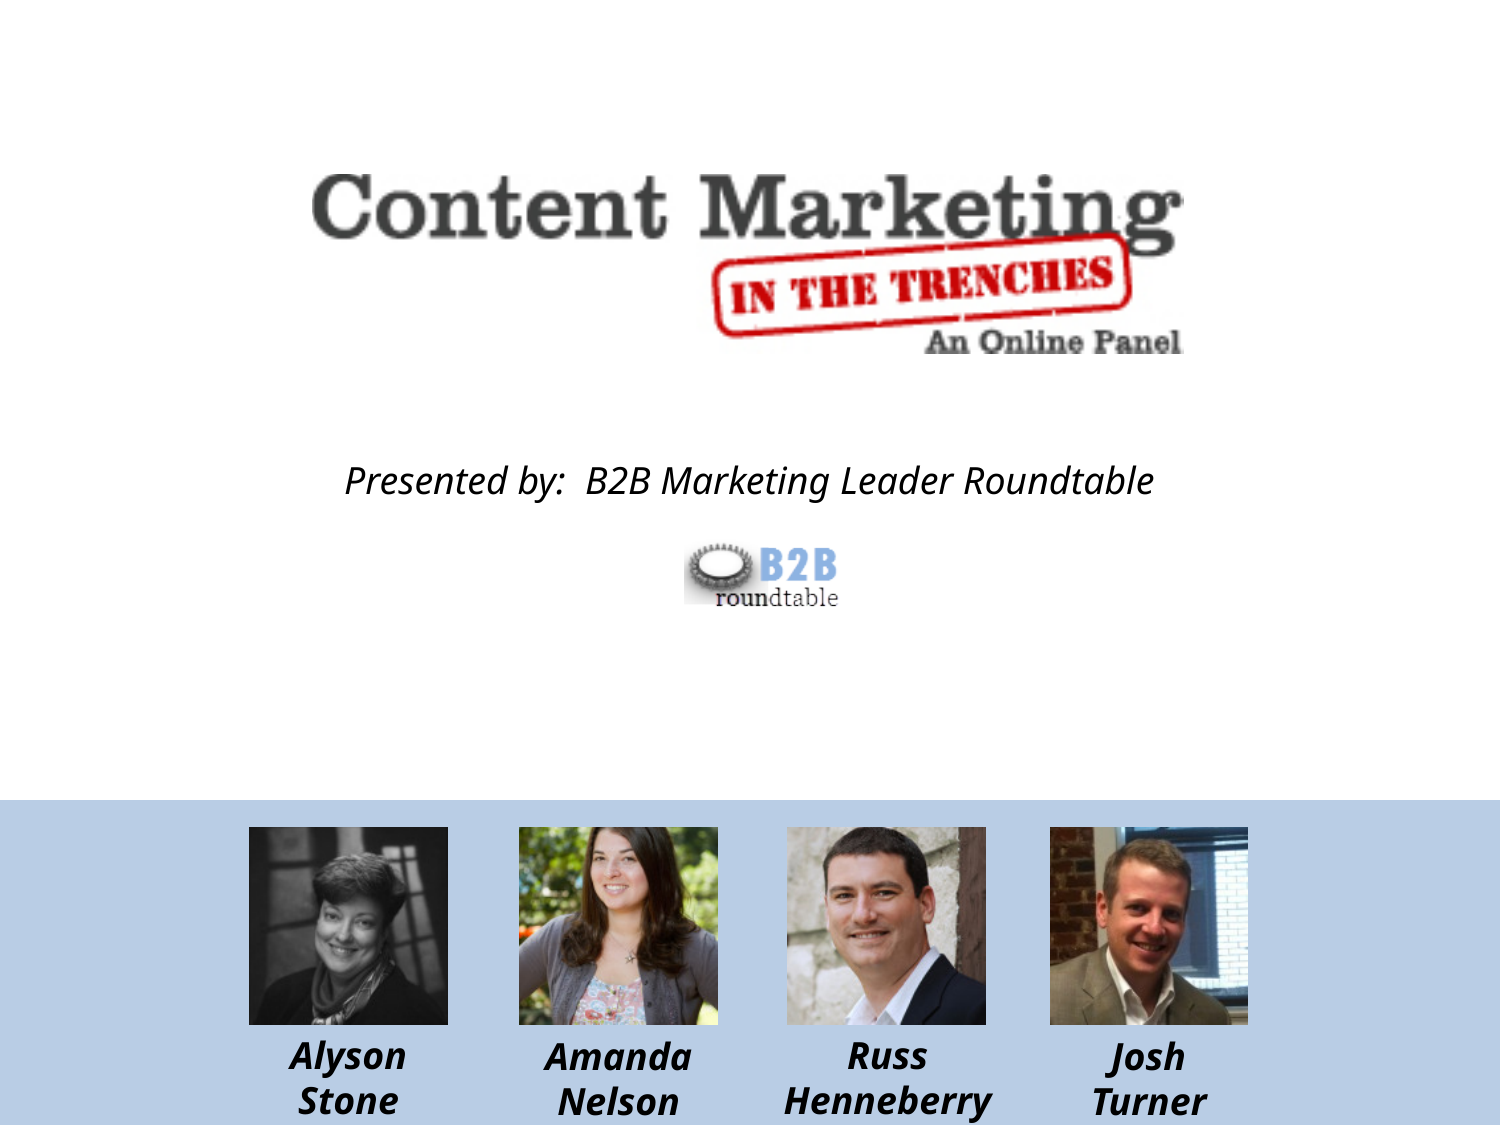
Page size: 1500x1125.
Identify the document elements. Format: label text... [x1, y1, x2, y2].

picture [684, 537, 841, 616]
picture [519, 826, 718, 1026]
picture [249, 826, 448, 1026]
text_box Russ Henneberry [762, 1024, 1013, 1125]
text_box [0, 798, 1500, 1125]
text_box Presented by: B2B Marketing Leader Roundtable [0, 449, 1500, 510]
picture [1049, 826, 1248, 1026]
text_box Alyson Stone [249, 1032, 448, 1125]
text_box Amanda Nelson [519, 1032, 718, 1125]
picture [787, 826, 986, 1026]
text_box Josh Turner [1049, 1032, 1248, 1125]
picture [312, 174, 1184, 354]
